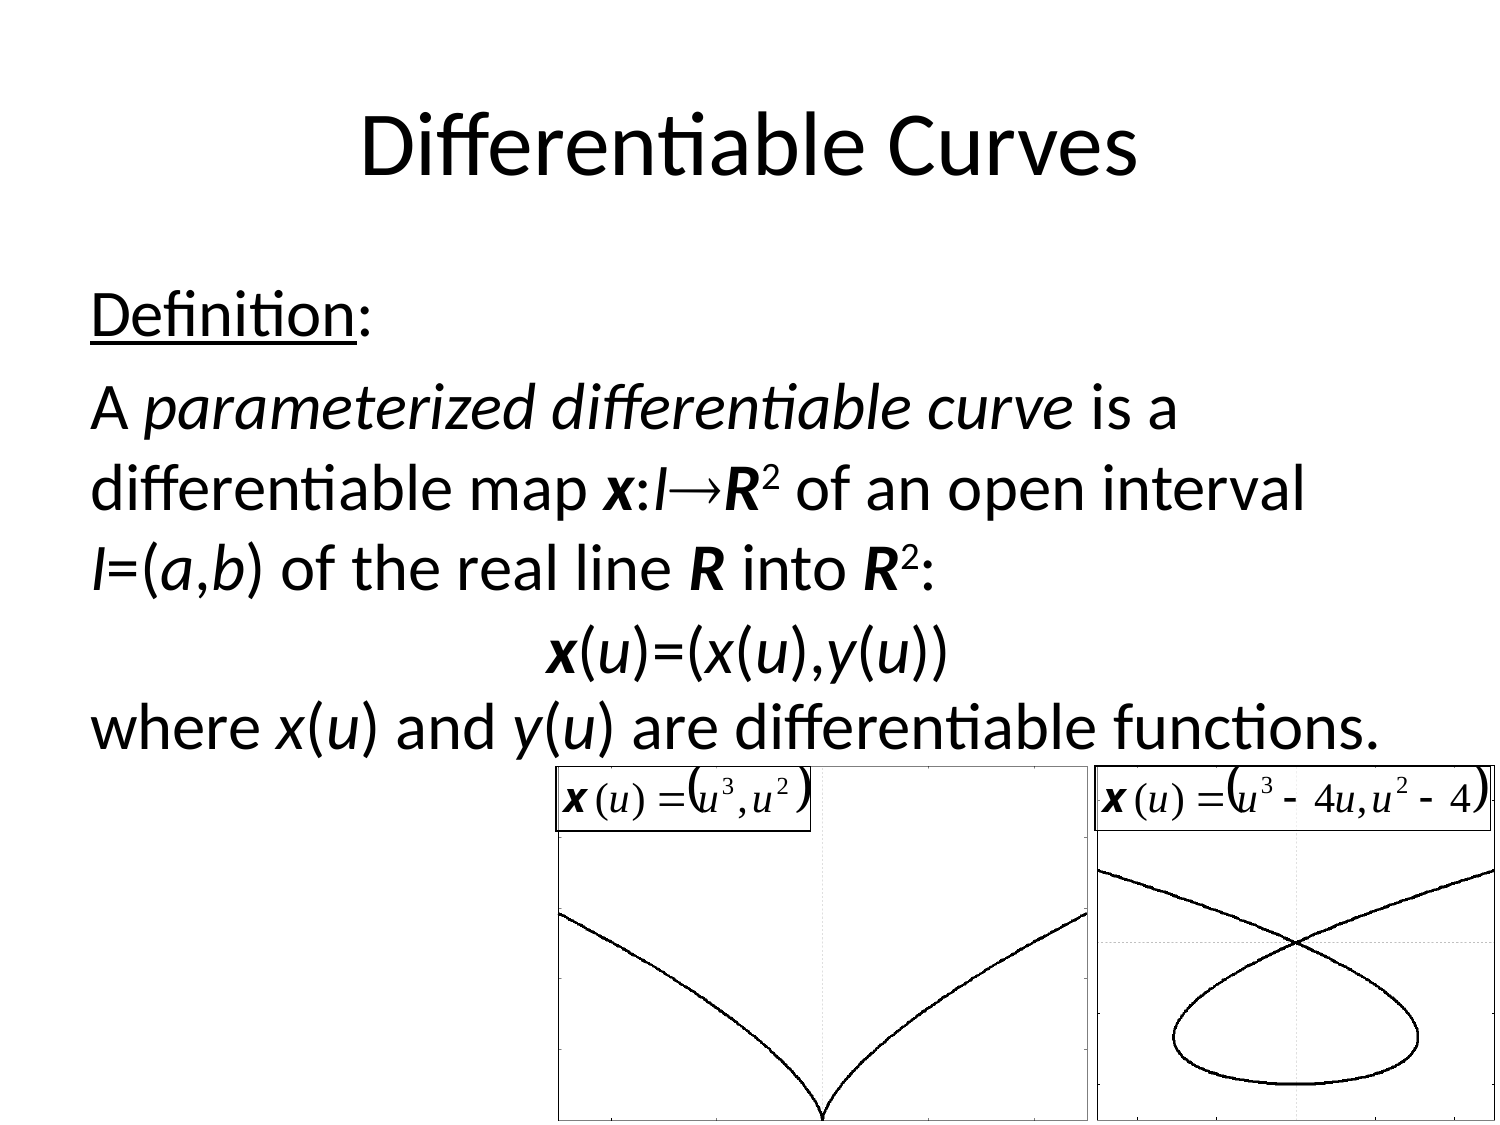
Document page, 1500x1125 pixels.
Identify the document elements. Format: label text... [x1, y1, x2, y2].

text_box x(u)=(x(u),y(u)) [531, 599, 966, 695]
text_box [1095, 766, 1490, 831]
list Definition: A parameterized differentiable curve is a differentiable map x:IR2 of an open interval I=(a,b) of the real line R into R2: where x(u) and y(u) are differentiable functions. [75, 262, 1425, 1005]
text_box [556, 767, 811, 831]
title Differentiable Curves [75, 45, 1425, 233]
picture [1093, 762, 1500, 1125]
picture [554, 762, 1092, 1125]
